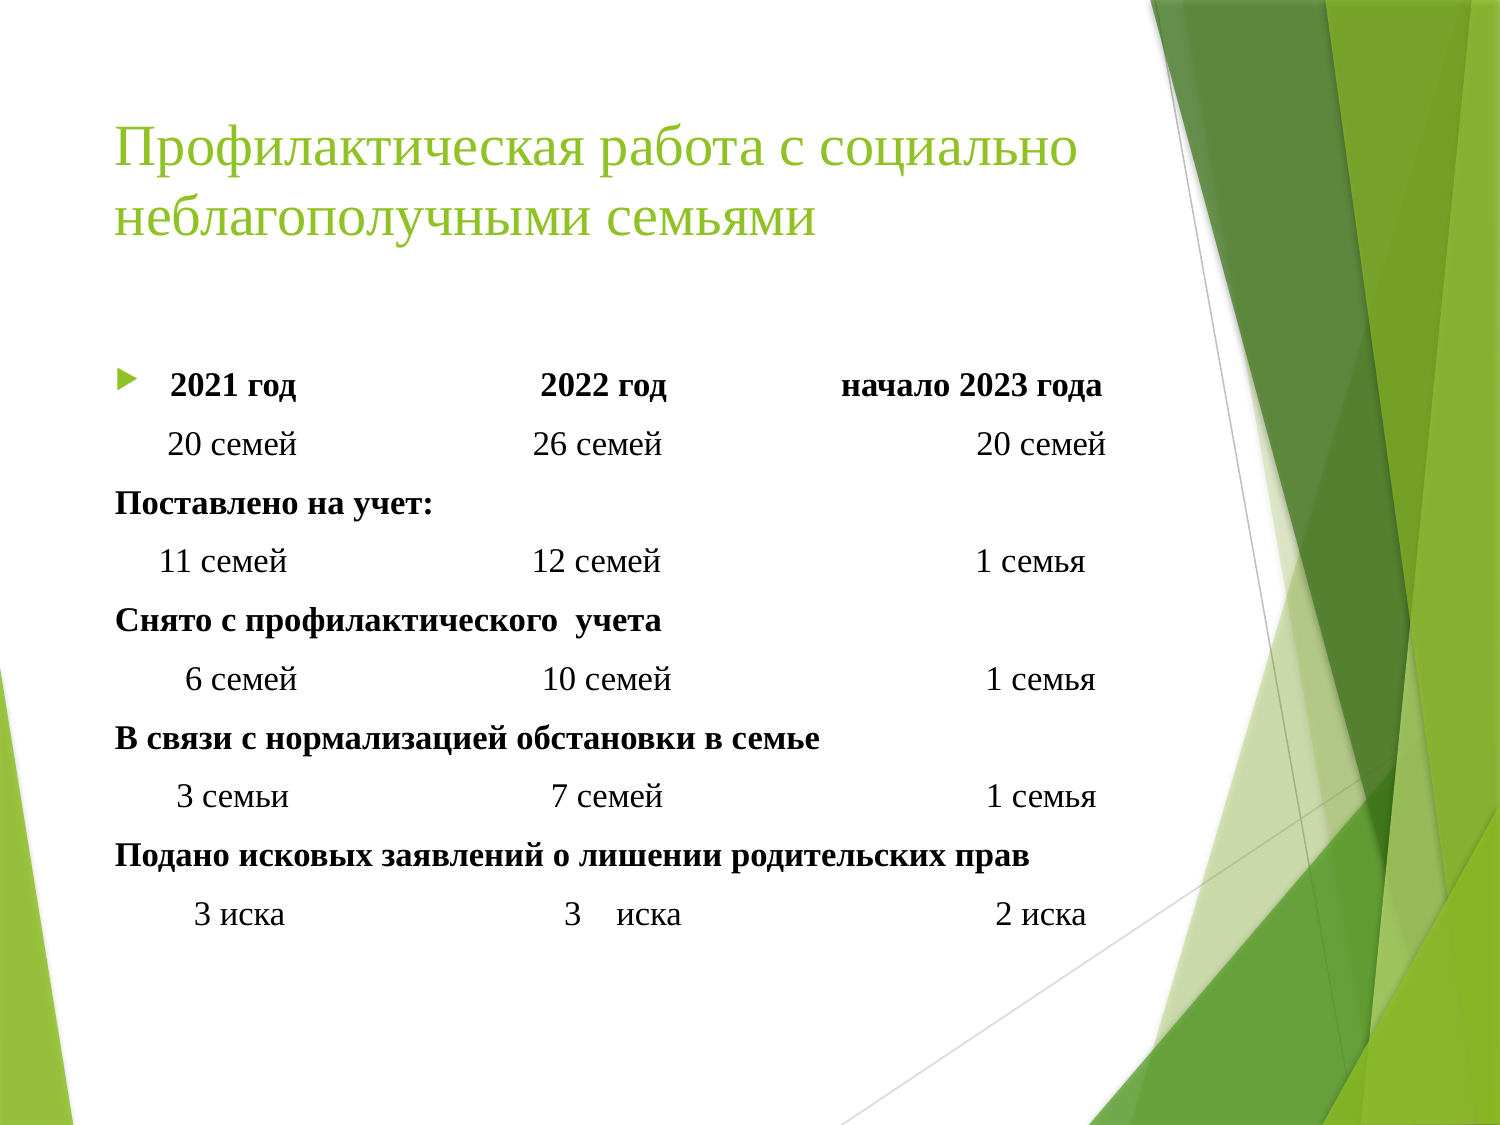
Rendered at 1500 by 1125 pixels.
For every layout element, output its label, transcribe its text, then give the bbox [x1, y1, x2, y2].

list 2021 год 2022 год начало 2023 года 20 семей 26 семей 20 семей Поставлено на учет: 11 семей 12 семей 1 семья Снято с профилактического учета 6 семей 10 семей 1 семья В связи с нормализацией обстановки в семье 3 семьи 7 семей 1 семья Подано исковых заявлений о лишении родительских прав 3 иска 3 иска 2 иска [99, 354, 1142, 992]
title Профилактическая работа с социально неблагополучными семьями [99, 99, 1142, 317]
